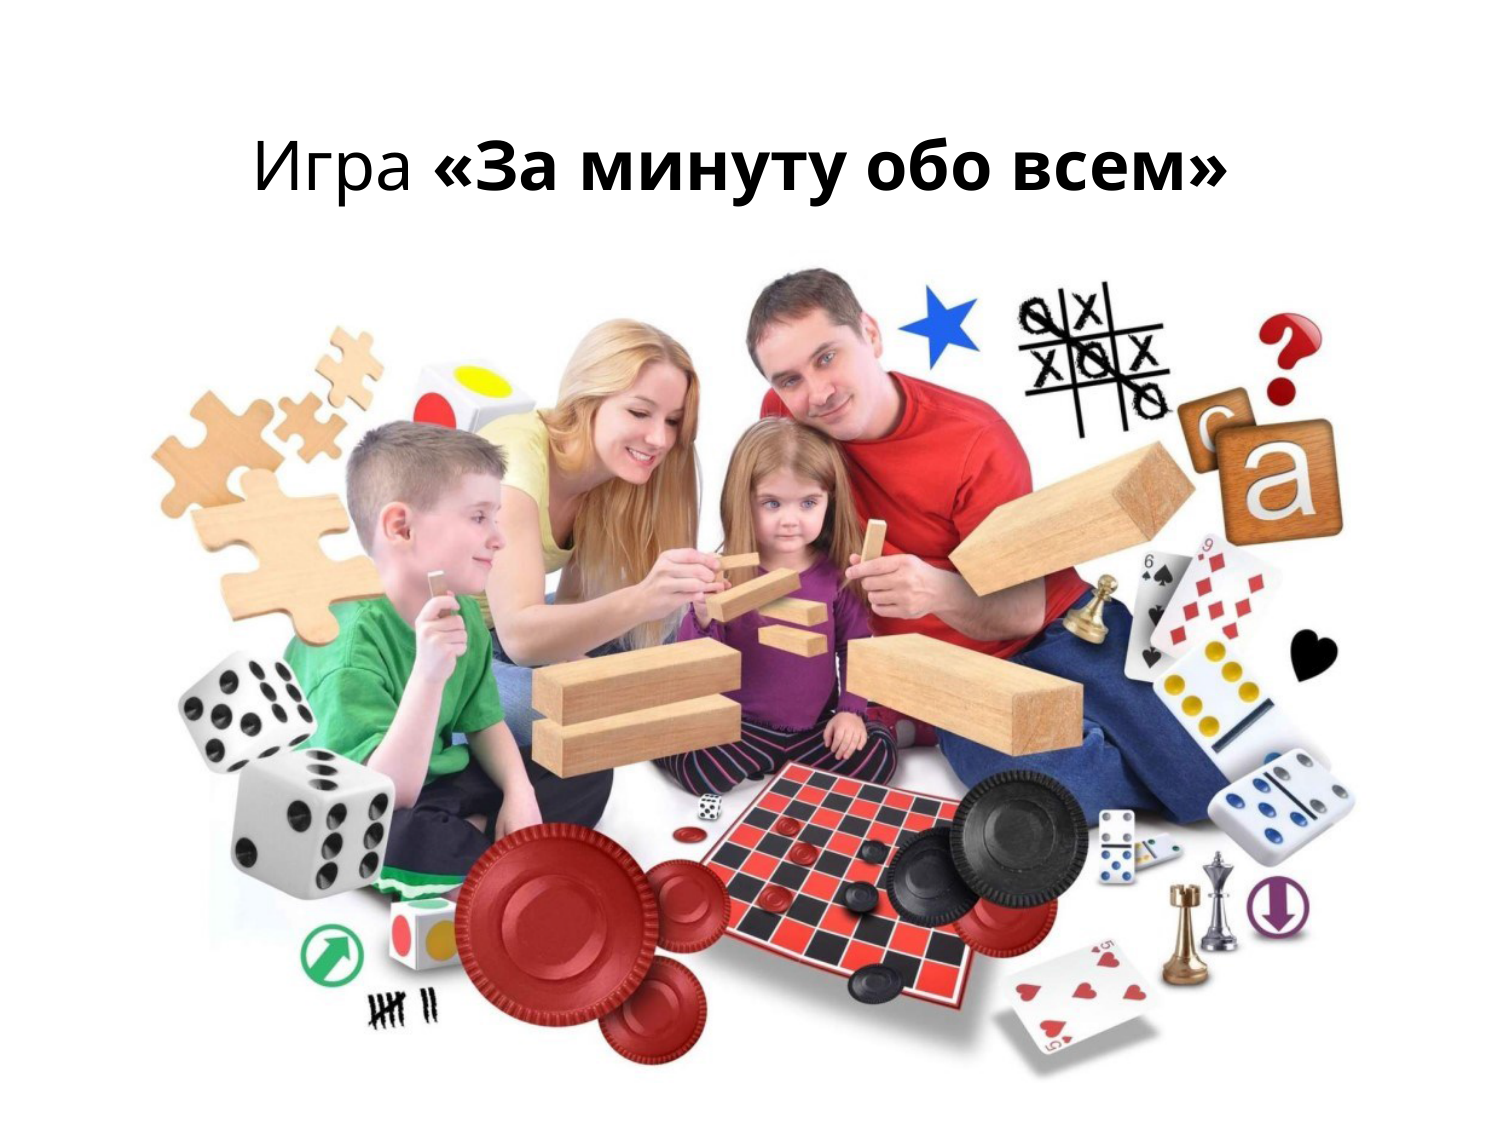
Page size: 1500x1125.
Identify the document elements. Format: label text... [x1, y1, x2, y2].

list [132, 231, 1370, 1083]
title Игра «За минуту обо всем» [103, 59, 1397, 278]
